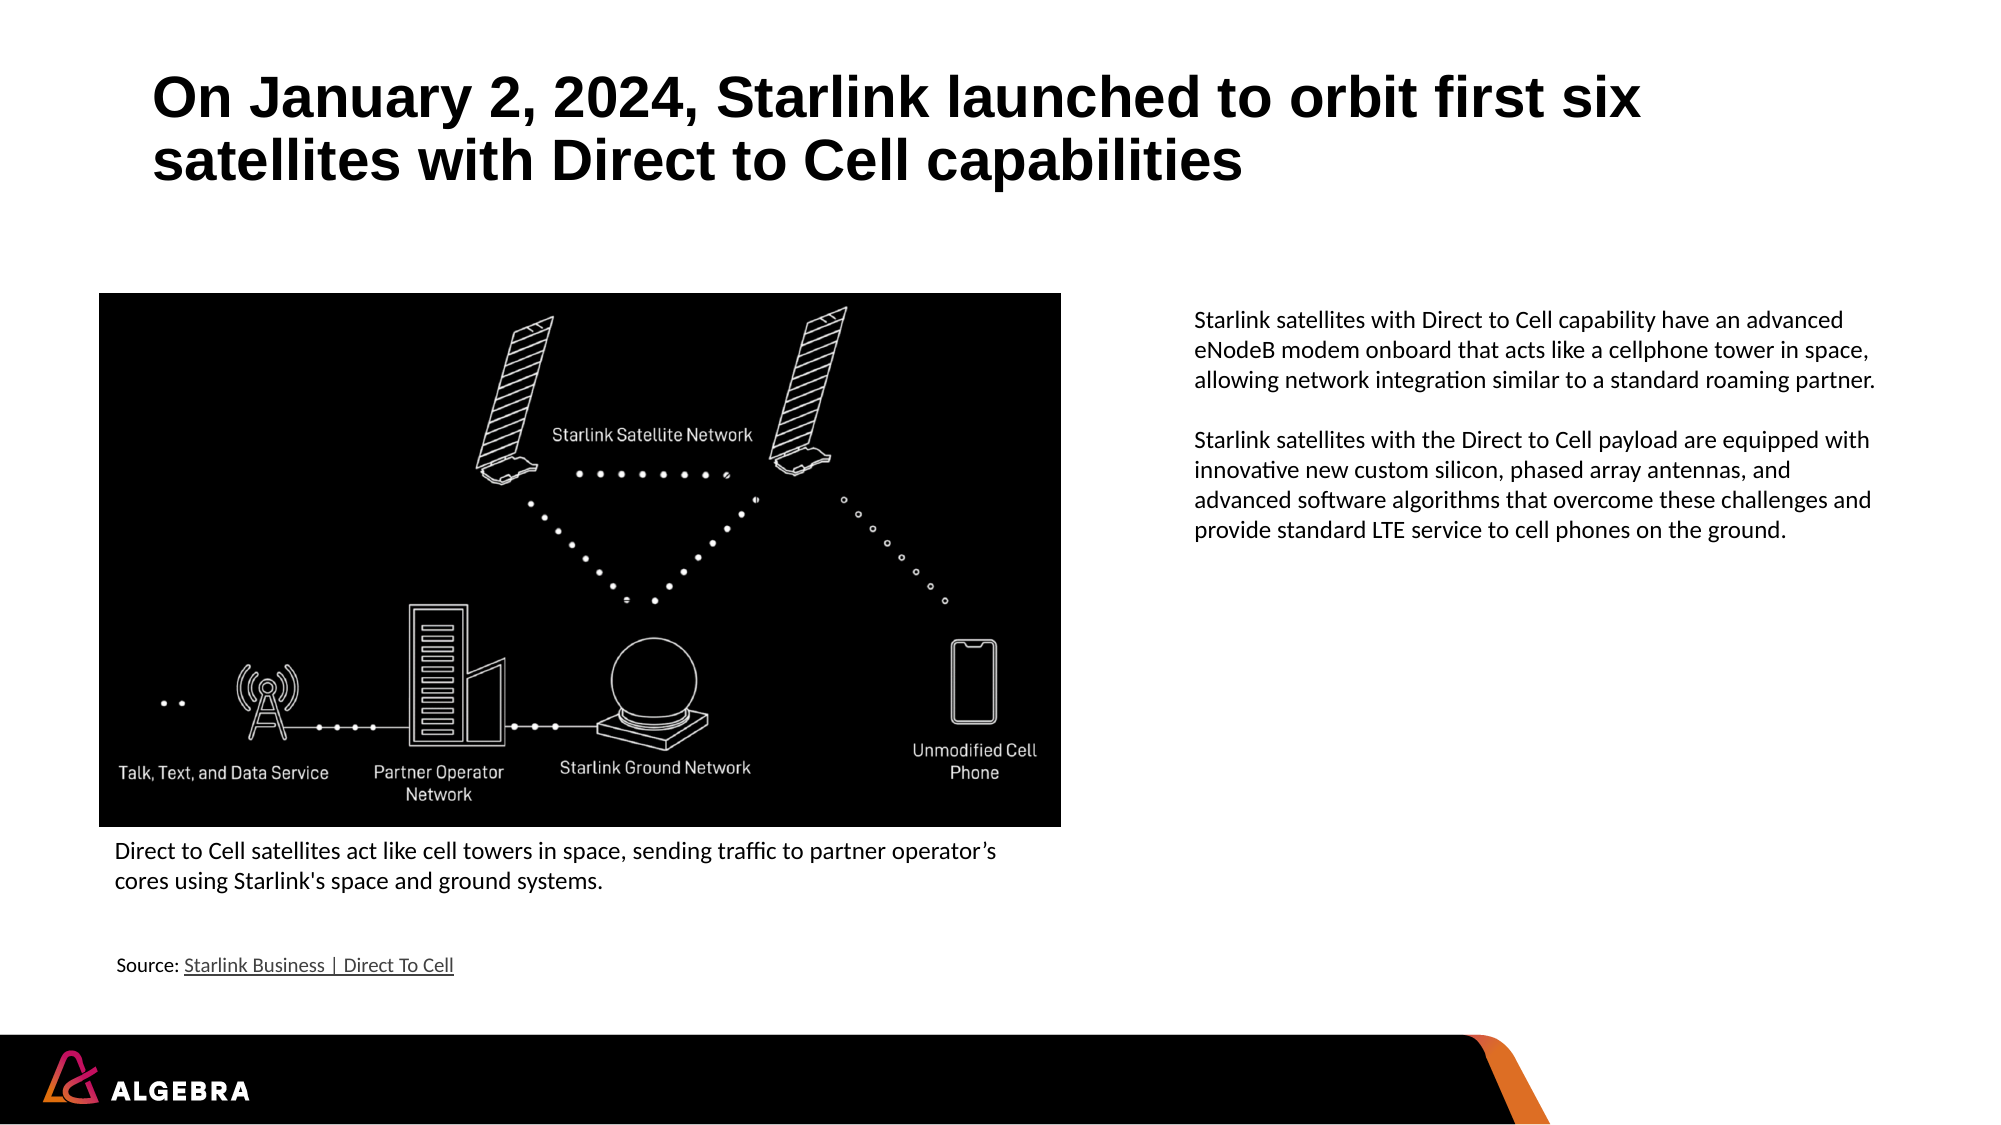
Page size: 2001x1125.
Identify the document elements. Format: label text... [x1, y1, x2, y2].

picture [0, 1034, 1733, 1125]
text_box Source: Starlink Business | Direct To Cell [101, 944, 709, 1023]
picture [99, 293, 1061, 827]
text_box Direct to Cell satellites act like cell towers in space, sending traffic to partner operator’s cores using Starlink's space and ground systems. [99, 827, 1061, 934]
title On January 2, 2024, Starlink launched to orbit first six satellites with Direct to Cell capabilities [137, 59, 1863, 278]
text_box Starlink satellites with Direct to Cell capability have an advanced eNodeB modem onboard that acts like a cellphone tower in space, allowing network integration similar to a standard roaming partner. Starlink satellites with the Direct to Cell payload are equipped with innovative new custom silicon, phased array antennas, and advanced software algorithms that overcome these challenges and provide standard LTE service to cell phones on the ground. [1179, 295, 1901, 1026]
